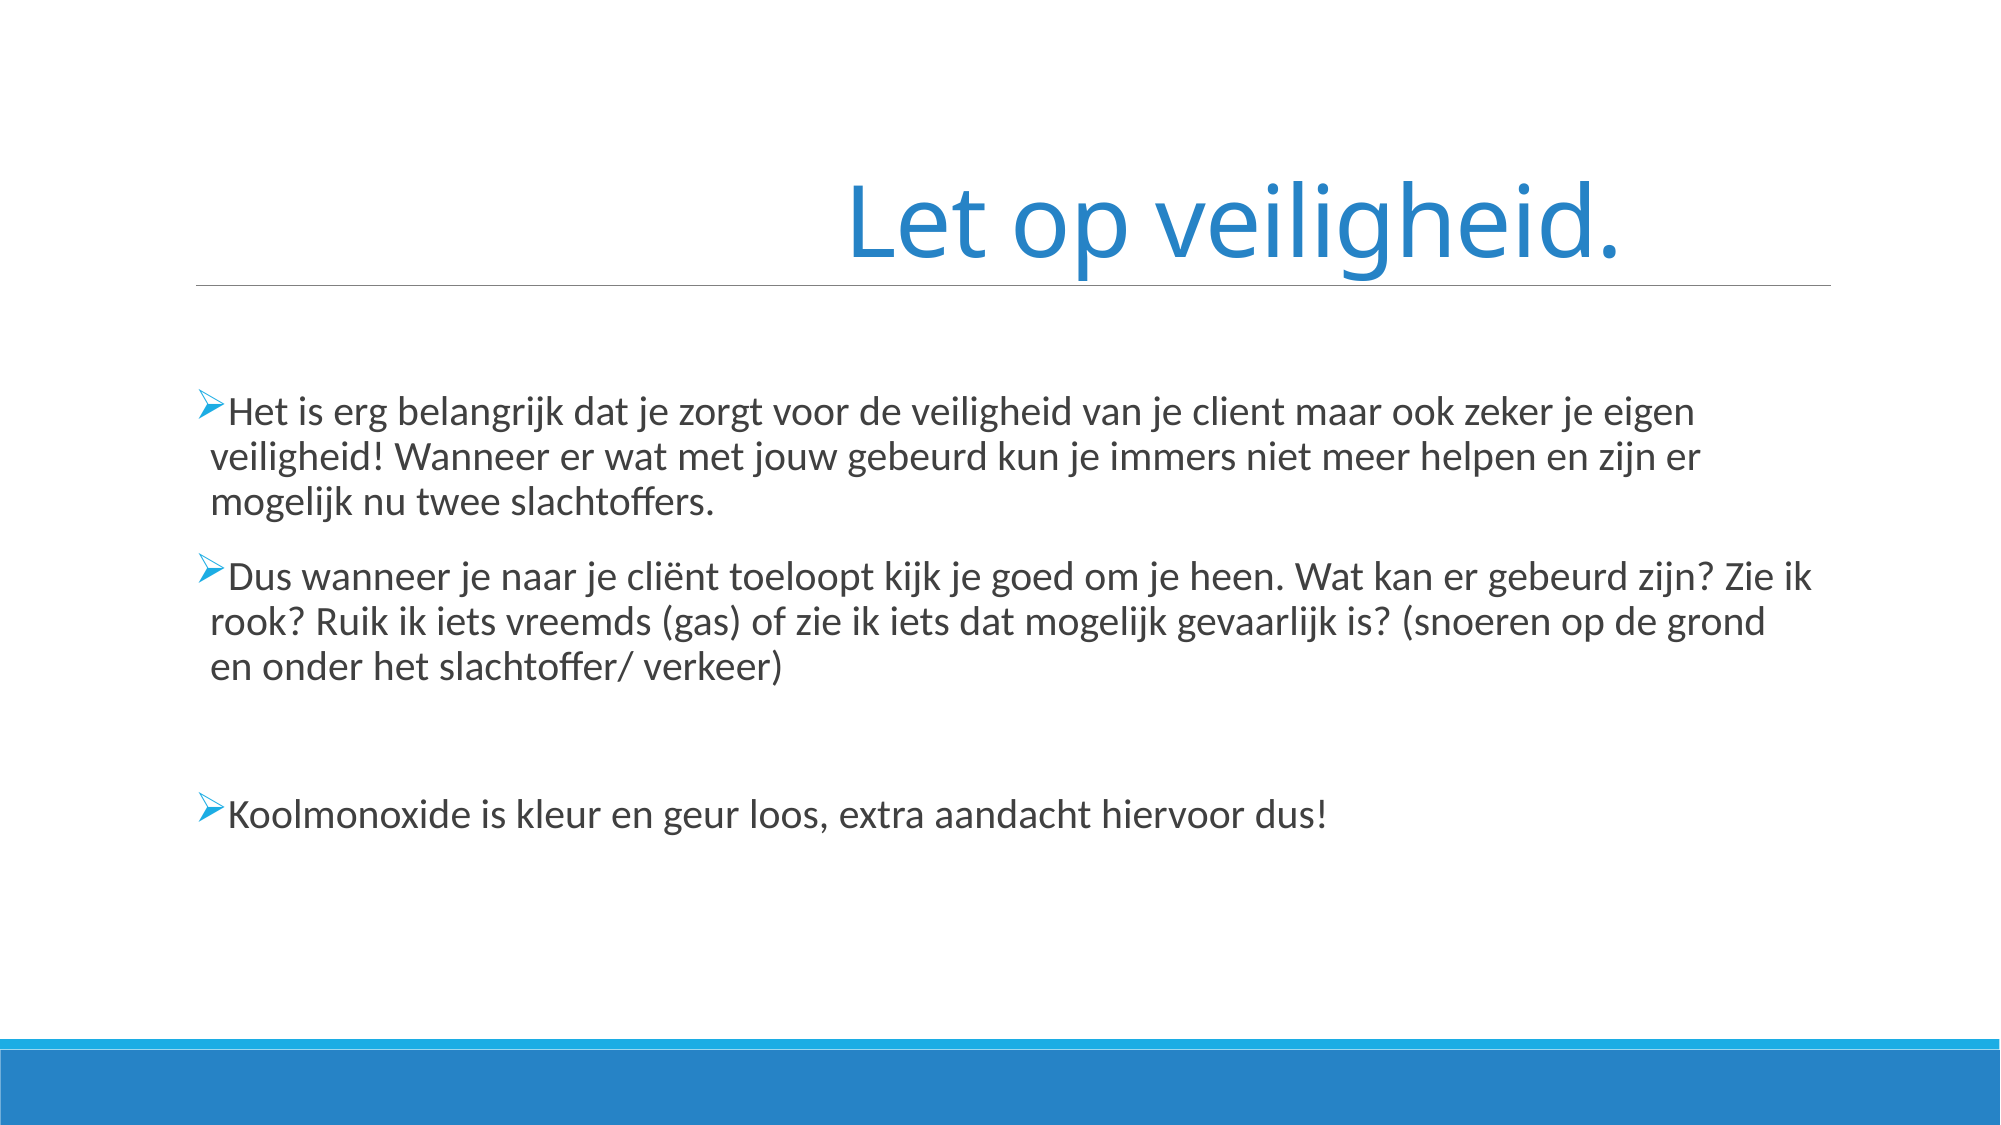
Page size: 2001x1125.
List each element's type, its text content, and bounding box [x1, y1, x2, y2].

title Let op veiligheid. [180, 47, 1830, 285]
list Het is erg belangrijk dat je zorgt voor de veiligheid van je client maar ook zeker je eigen veiligheid! Wanneer er wat met jouw gebeurd kun je immers niet meer helpen en zijn er mogelijk nu twee slachtoffers. Dus wanneer je naar je cliënt toeloopt kijk je goed om je heen. Wat kan er gebeurd zijn? Zie ik rook? Ruik ik iets vreemds (gas) of zie ik iets dat mogelijk gevaarlijk is? (snoeren op de grond en onder het slachtoffer/ verkeer) Koolmonoxide is kleur en geur loos, extra aandacht hiervoor dus! [180, 302, 1830, 963]
